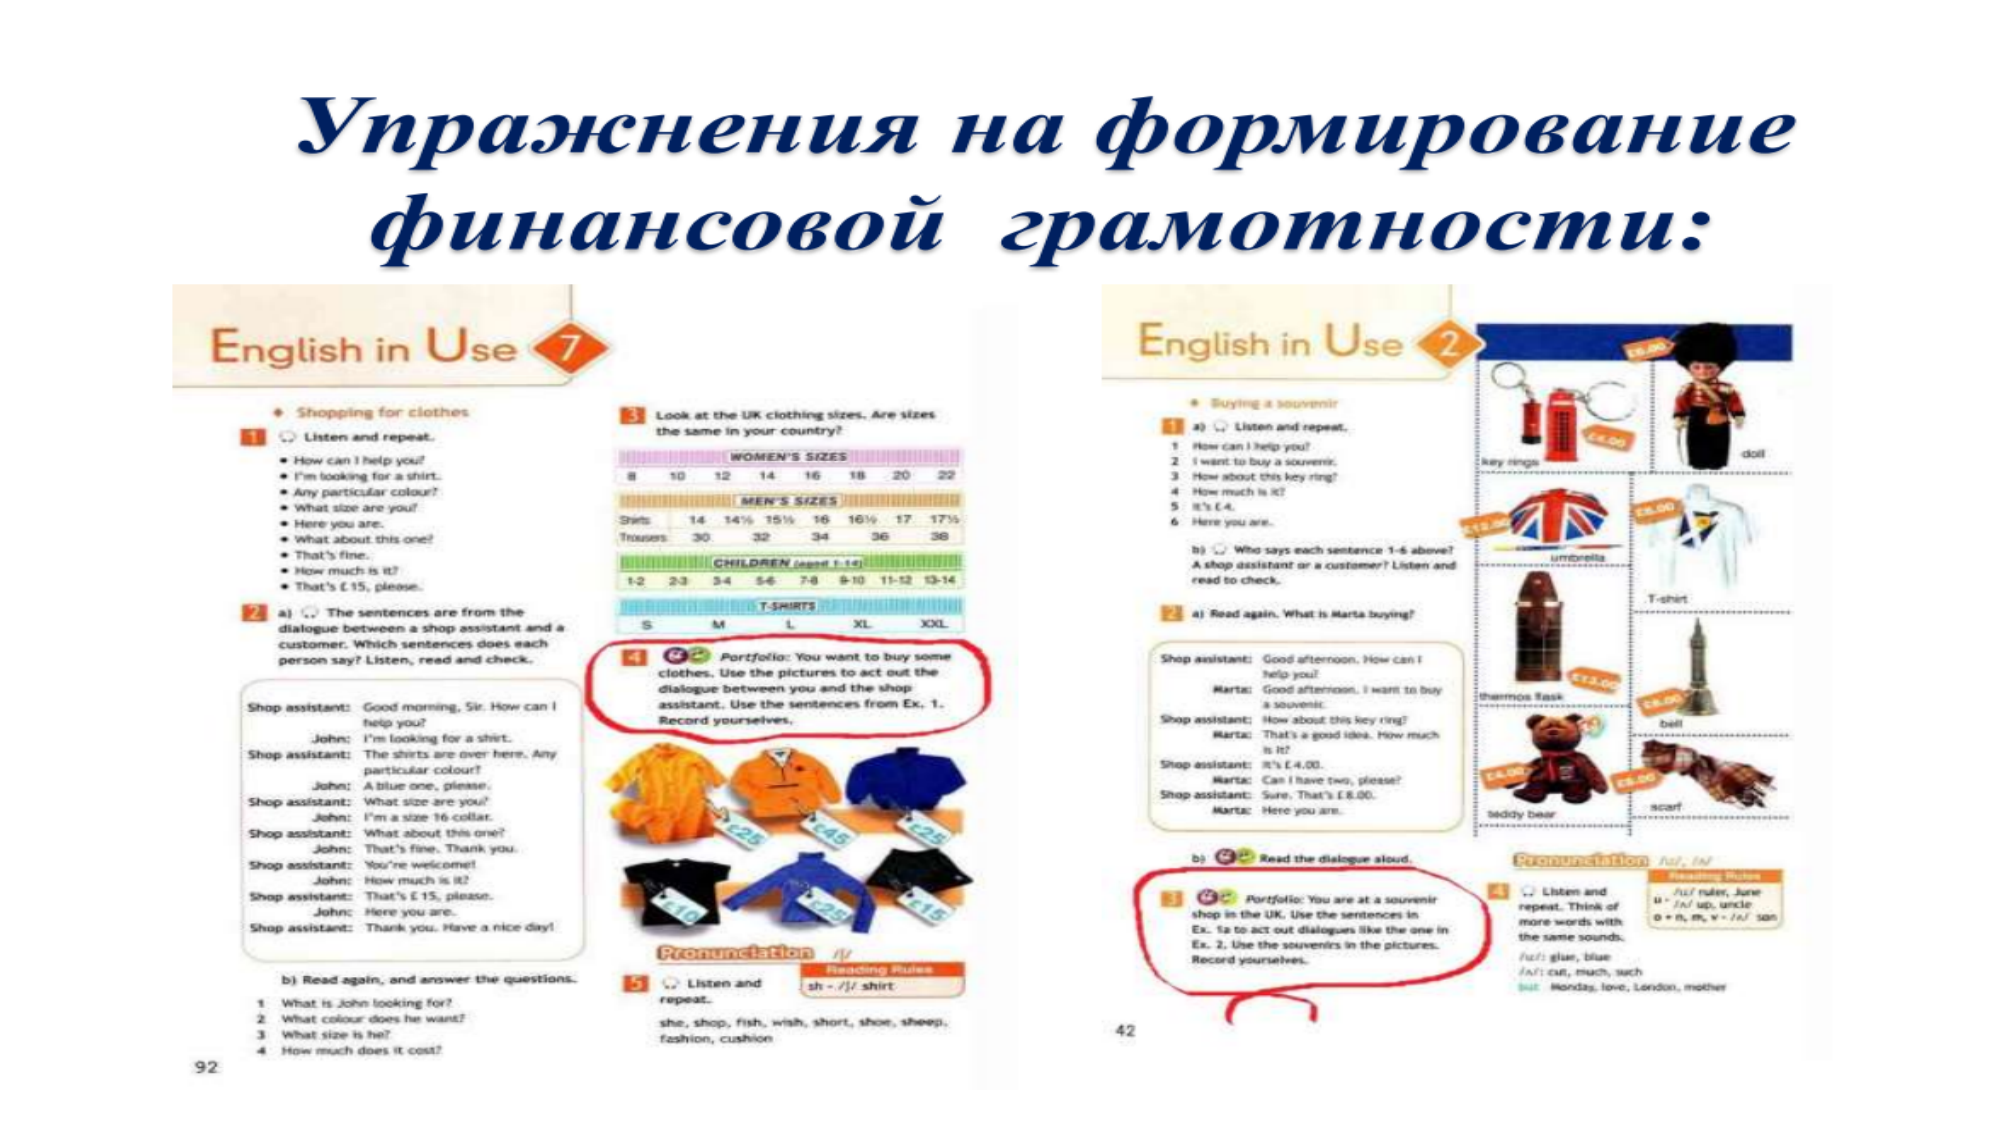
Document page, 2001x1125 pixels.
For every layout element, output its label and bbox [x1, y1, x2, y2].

picture [137, 59, 1863, 1090]
